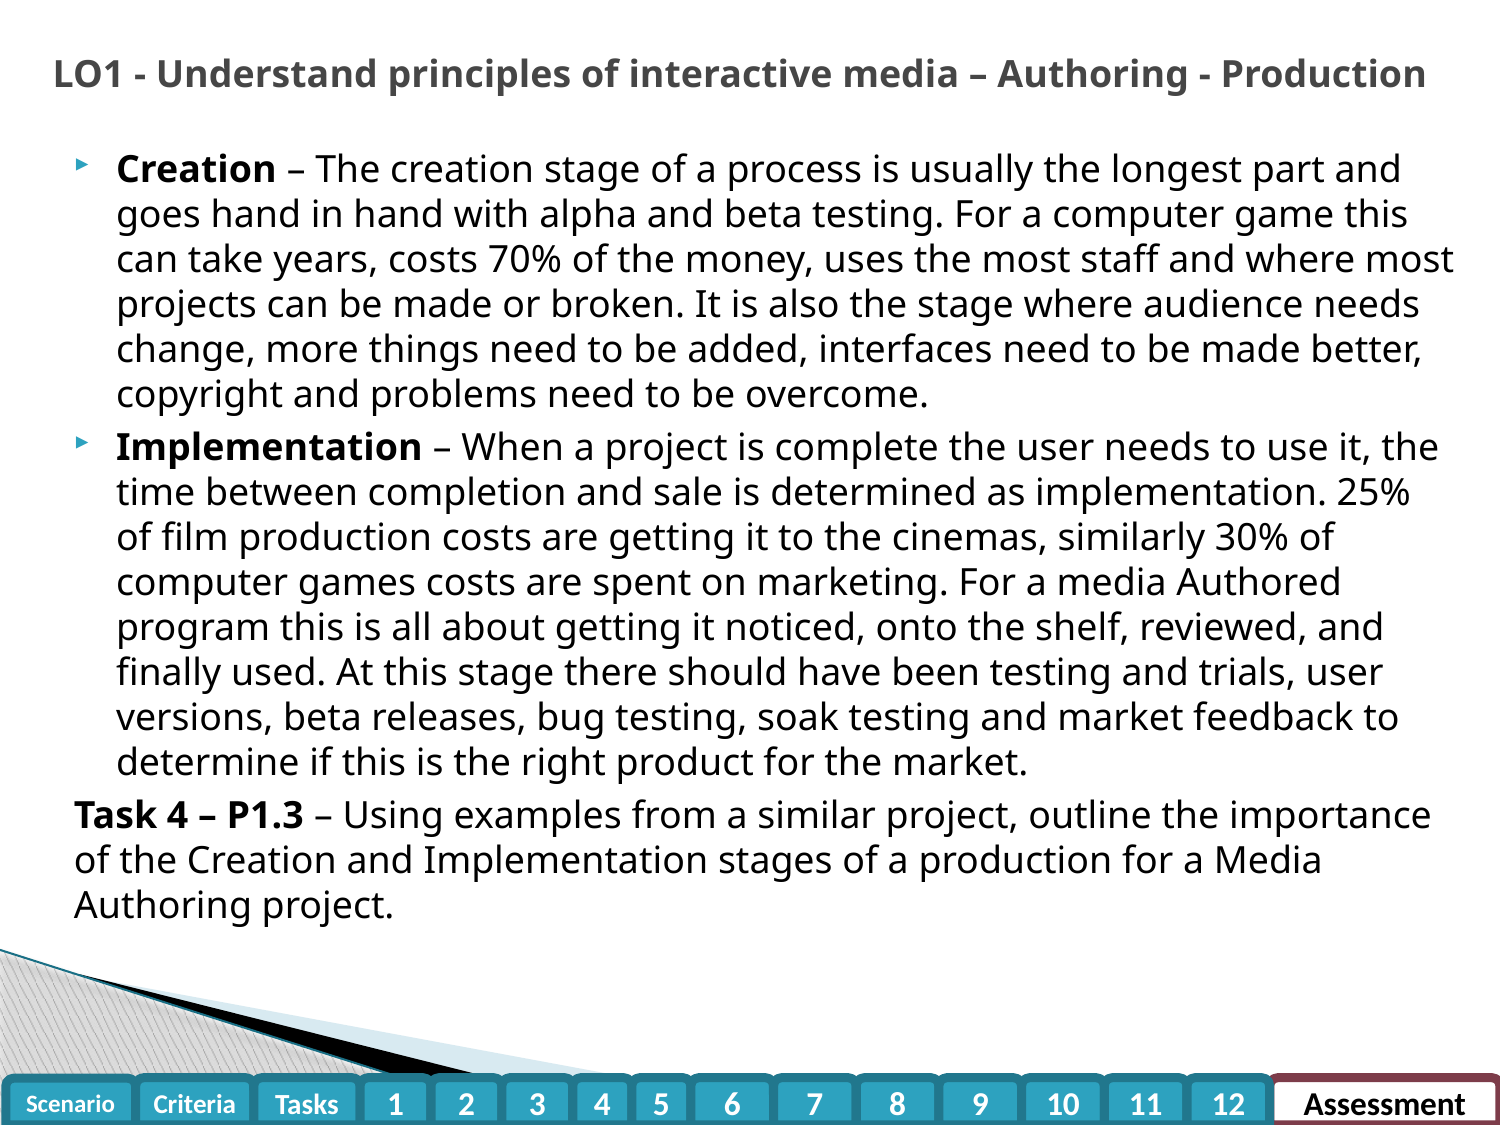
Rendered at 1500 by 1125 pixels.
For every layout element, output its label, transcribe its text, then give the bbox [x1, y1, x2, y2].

list Creation – The creation stage of a process is usually the longest part and goes hand in hand with alpha and beta testing. For a computer game this can take years, costs 70% of the money, uses the most staff and where most projects can be made or broken. It is also the stage where audience needs change, more things need to be added, interfaces need to be made better, copyright and problems need to be overcome. Implementation – When a project is complete the user needs to use it, the time between completion and sale is determined as implementation. 25% of film production costs are getting it to the cinemas, similarly 30% of computer games costs are spent on marketing. For a media Authored program this is all about getting it noticed, onto the shelf, reviewed, and finally used. At this stage there should have been testing and trials, user versions, beta releases, bug testing, soak testing and market feedback to determine if this is the right product for the market. Task 4 – P1.3 – Using examples from a similar project, outline the importance of the Creation and Implementation stages of a production for a Media Authoring project. [41, 137, 1471, 1000]
title LO1 - Understand principles of interactive media – Authoring - Production [37, 19, 1471, 126]
